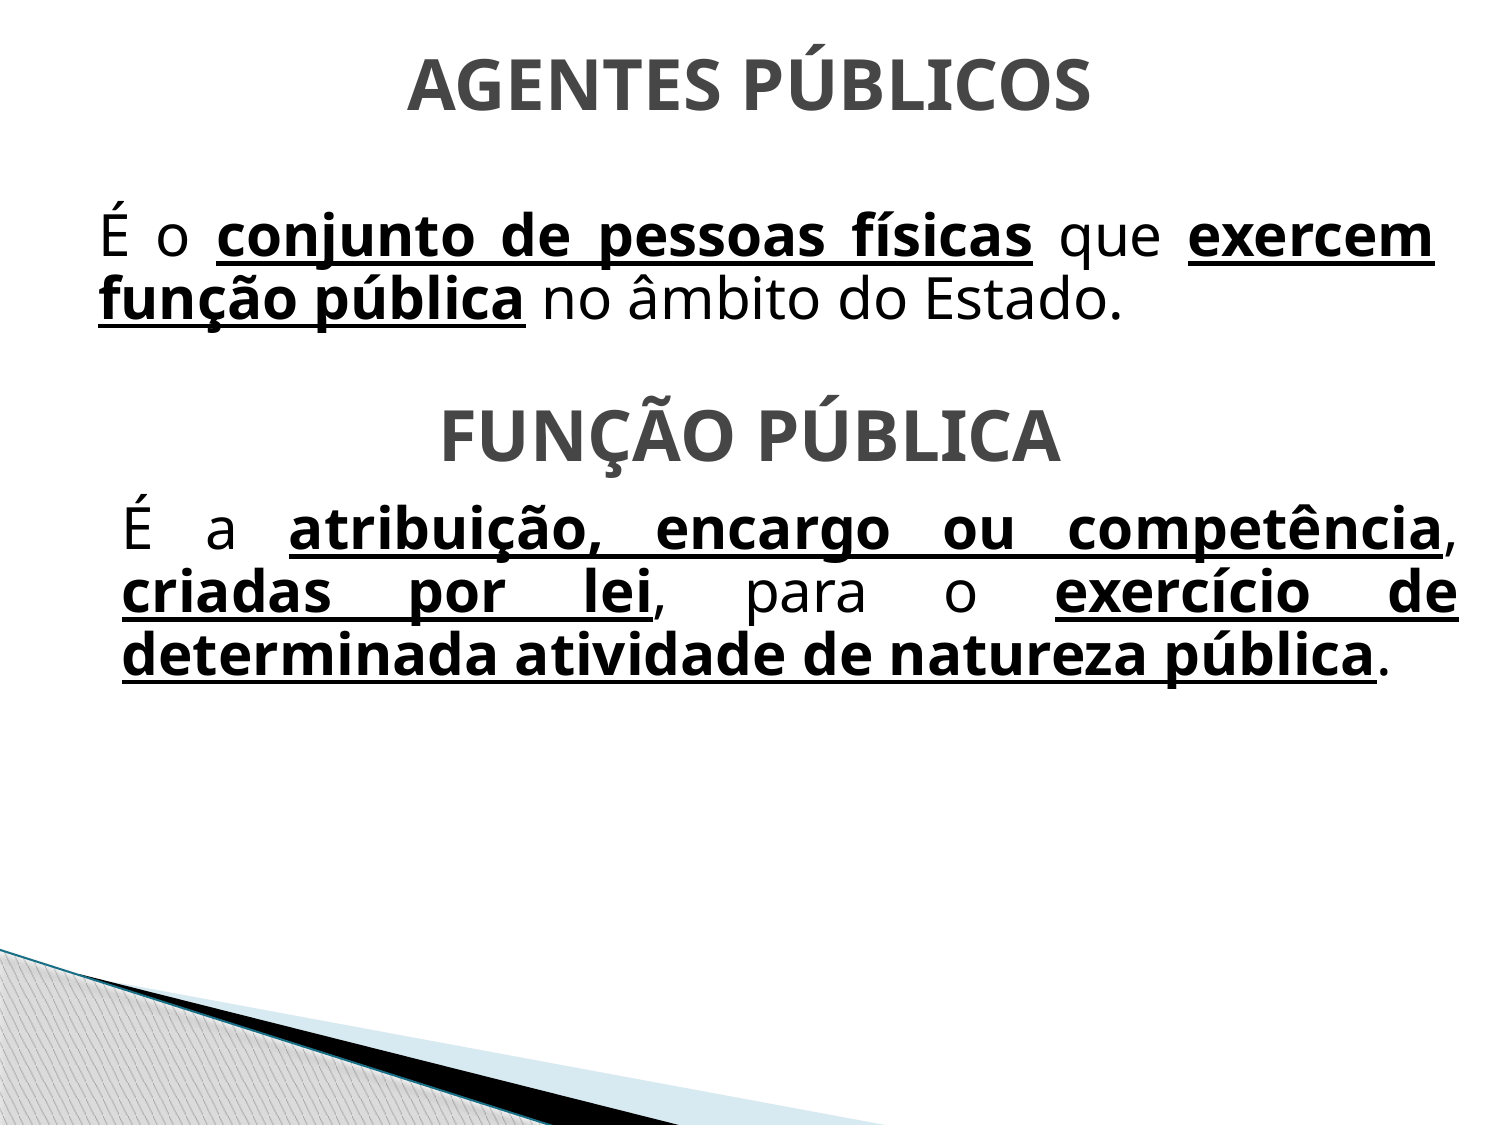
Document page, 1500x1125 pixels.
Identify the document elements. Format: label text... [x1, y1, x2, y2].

list É o conjunto de pessoas físicas que exercem função pública no âmbito do Estado. [23, 199, 1450, 352]
title AGENTES PÚBLICOS [0, 23, 1500, 141]
text_box FUNÇÃO PÚBLICA [0, 374, 1500, 493]
text_box É a atribuição, encargo ou competência, criadas por lei, para o exercício de determinada atividade de natureza pública. [46, 492, 1474, 1125]
